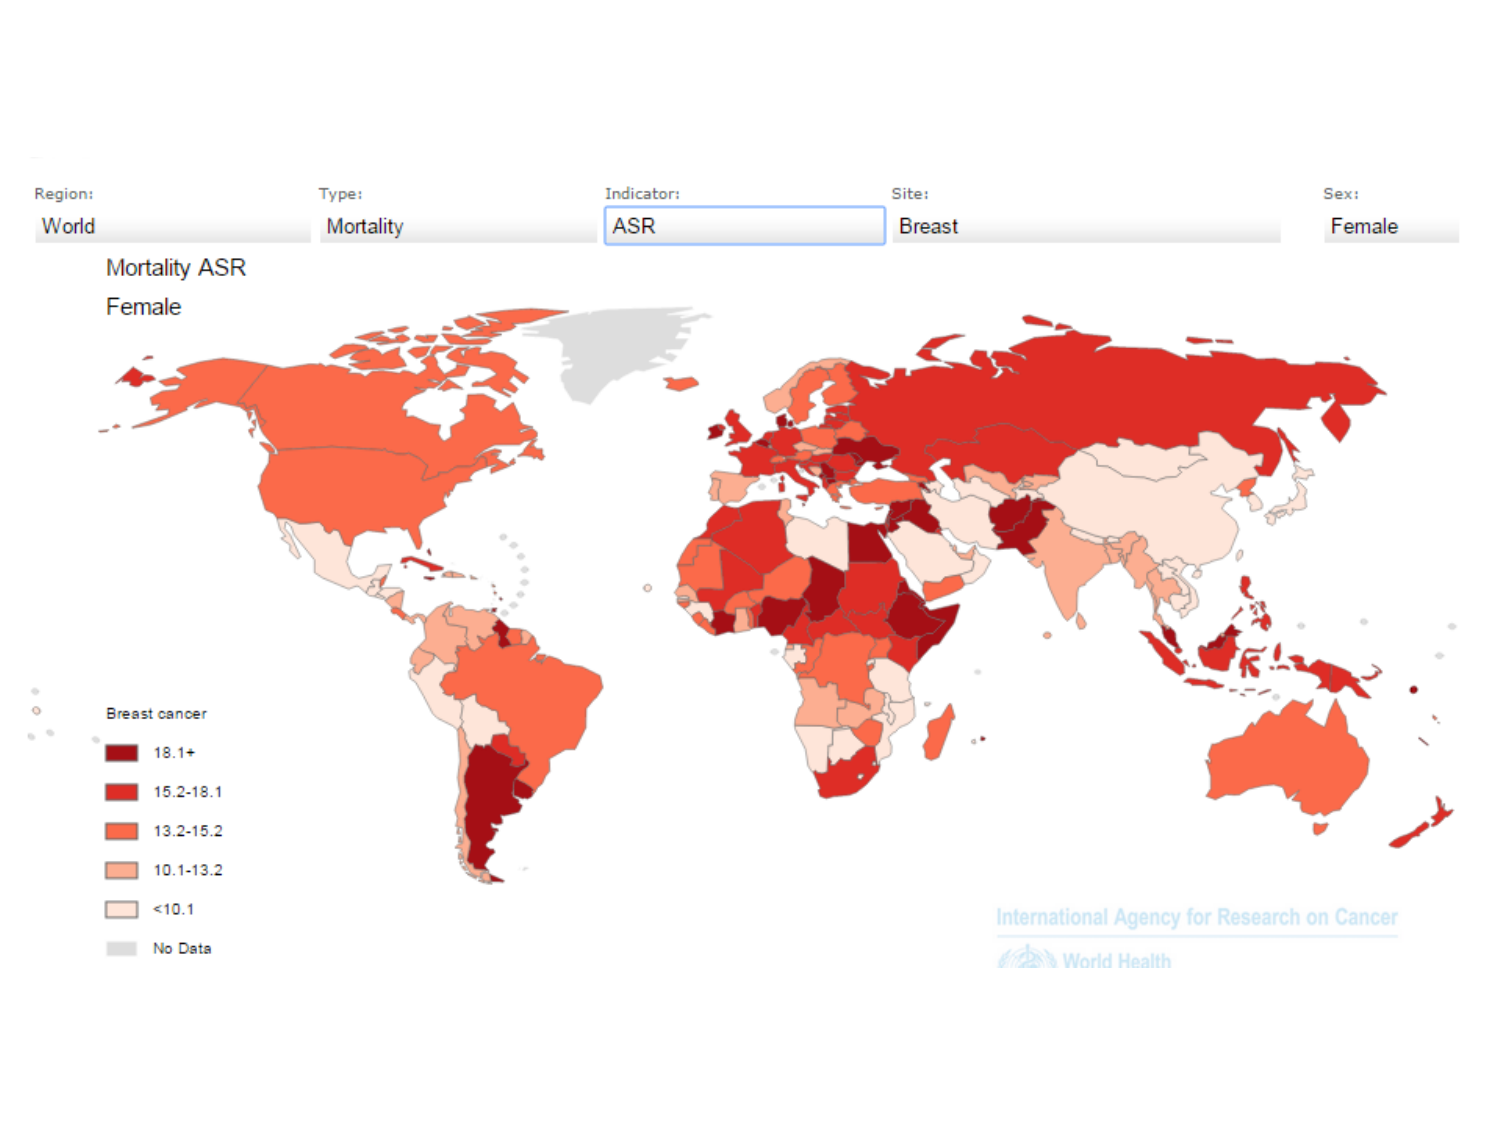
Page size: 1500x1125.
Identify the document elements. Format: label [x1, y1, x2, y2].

picture [14, 157, 1486, 968]
